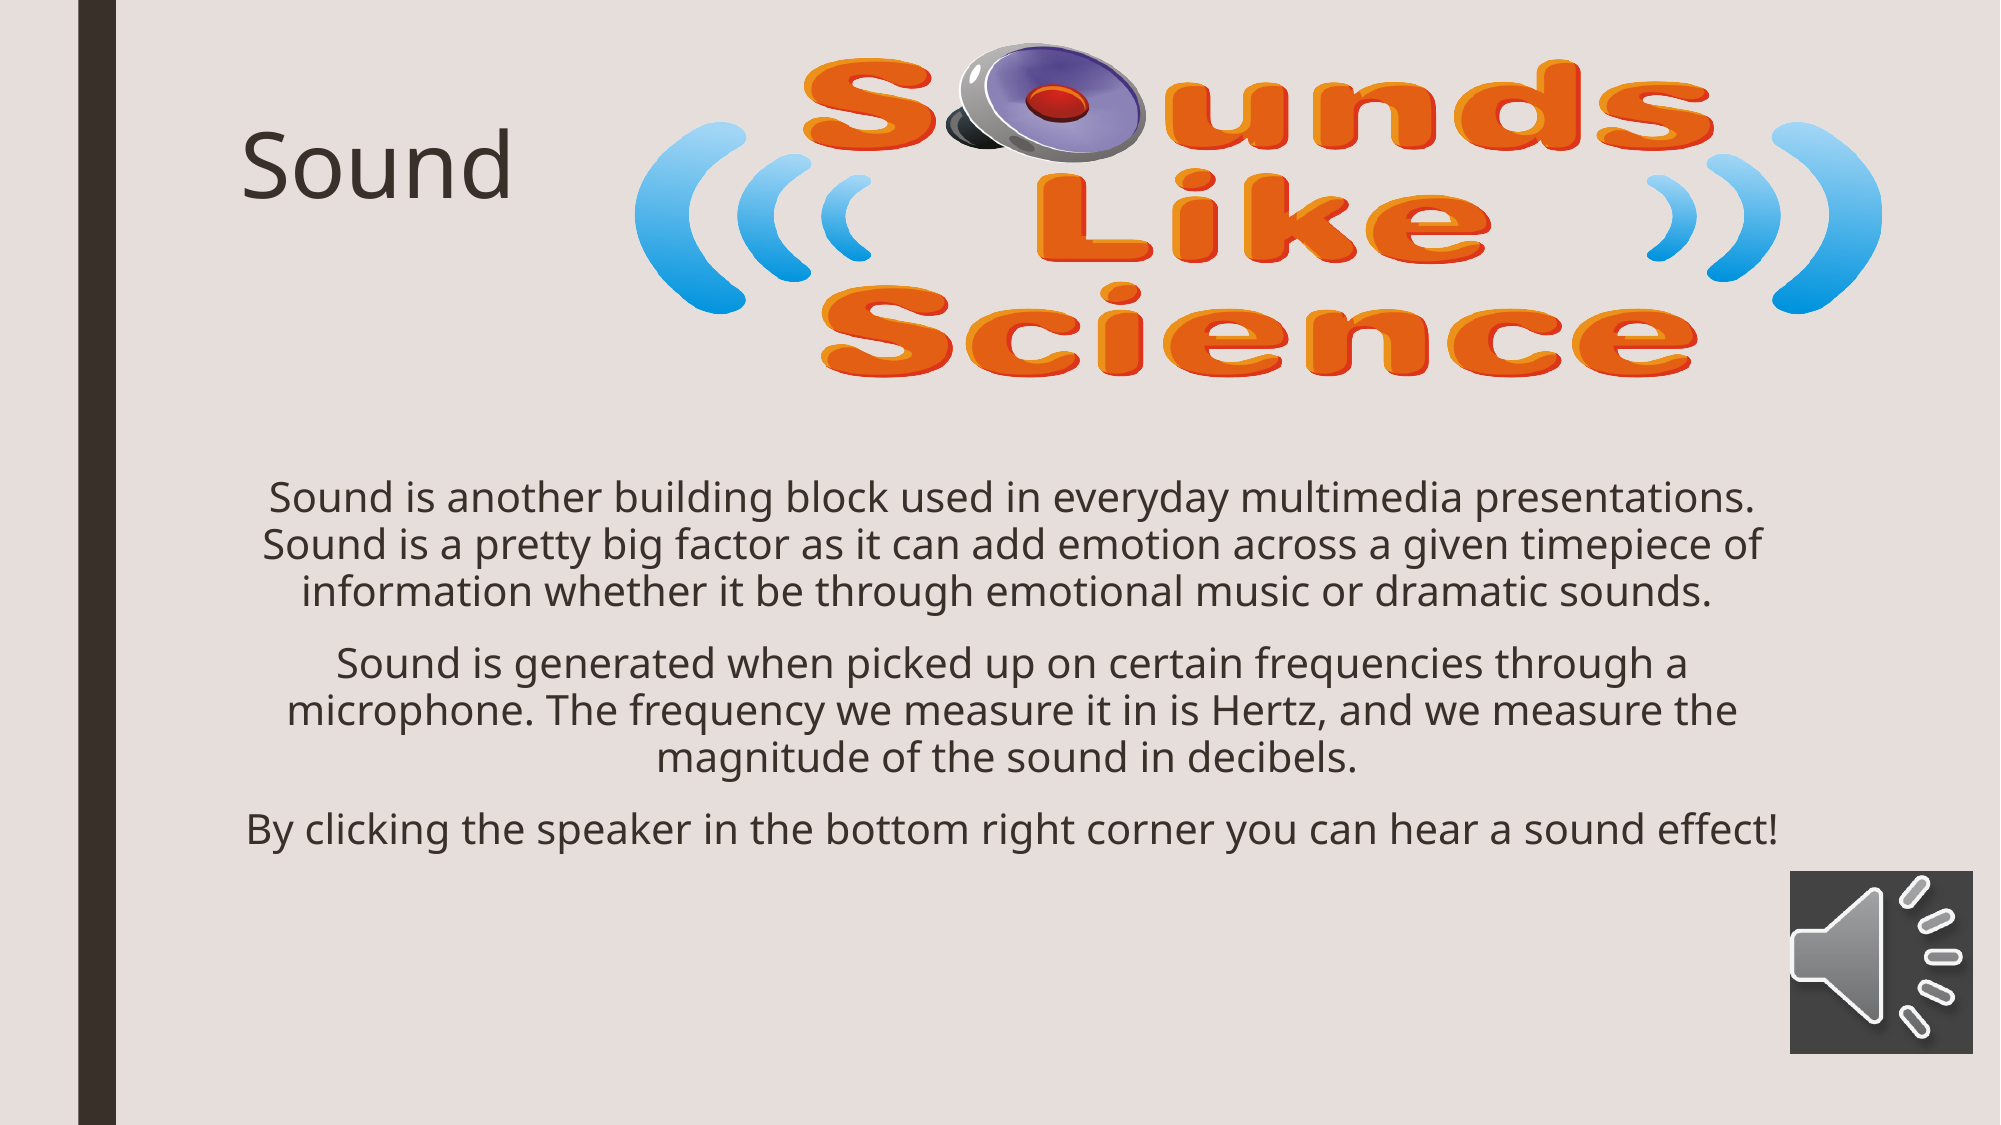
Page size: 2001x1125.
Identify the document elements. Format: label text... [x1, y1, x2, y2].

picture [1788, 870, 1974, 1055]
picture [633, 43, 1882, 378]
list Sound is another building block used in everyday multimedia presentations. Sound is a pretty big factor as it can add emotion across a given timepiece of information whether it be through emotional music or dramatic sounds. Sound is generated when picked up on certain frequencies through a microphone. The frequency we measure it in is Hertz, and we measure the magnitude of the sound in decibels. By clicking the speaker in the bottom right corner you can hear a sound effect! [225, 467, 1800, 1055]
title Sound [225, 112, 633, 357]
